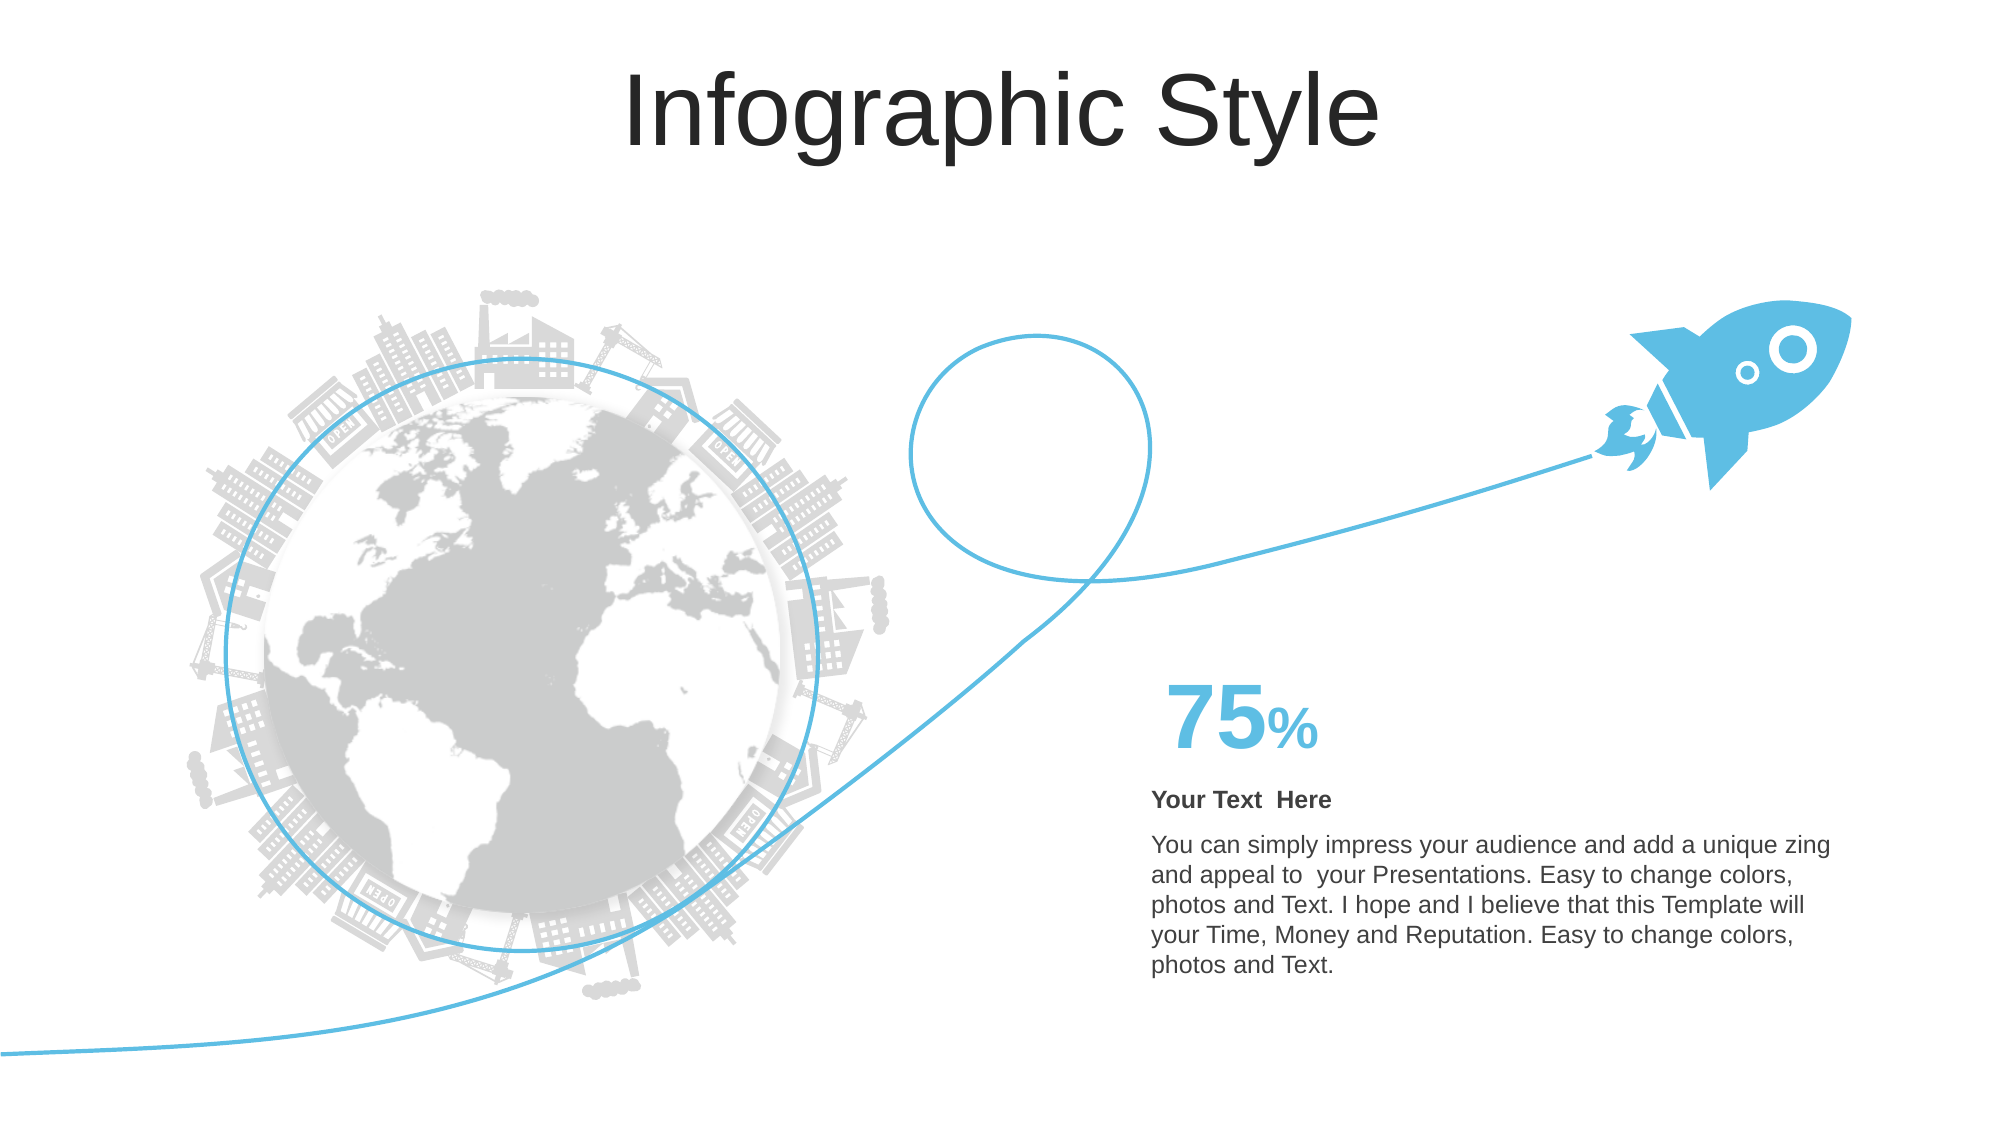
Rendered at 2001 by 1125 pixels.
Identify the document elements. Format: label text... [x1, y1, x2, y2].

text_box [187, 289, 888, 335]
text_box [1136, 776, 1851, 989]
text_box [0, 335, 1592, 1055]
text_box [1627, 299, 1853, 494]
list Infographic Style [53, 55, 1952, 175]
text_box [1592, 381, 1689, 472]
